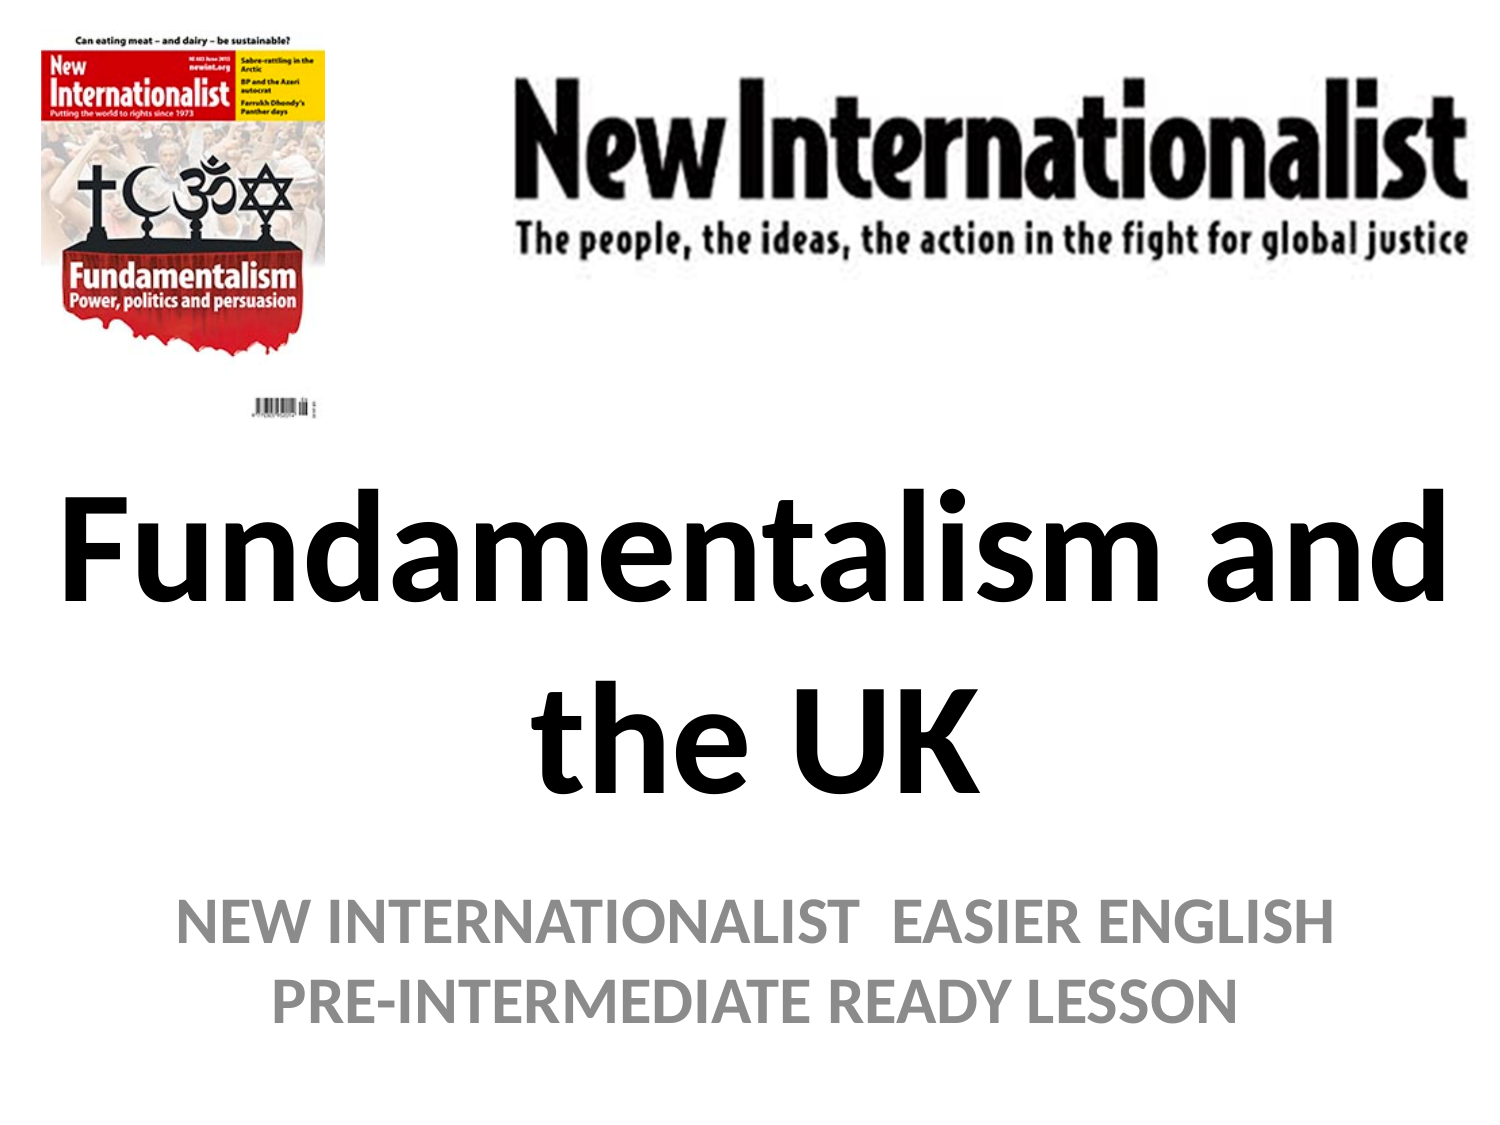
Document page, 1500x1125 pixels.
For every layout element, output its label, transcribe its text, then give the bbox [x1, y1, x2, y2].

subtitle NEW INTERNATIONALIST EASIER ENGLISH PRE-INTERMEDIATE READY LESSON [100, 869, 1412, 1071]
picture [41, 30, 326, 433]
title Fundamentalism and the UK [41, 431, 1471, 835]
picture [512, 54, 1500, 303]
